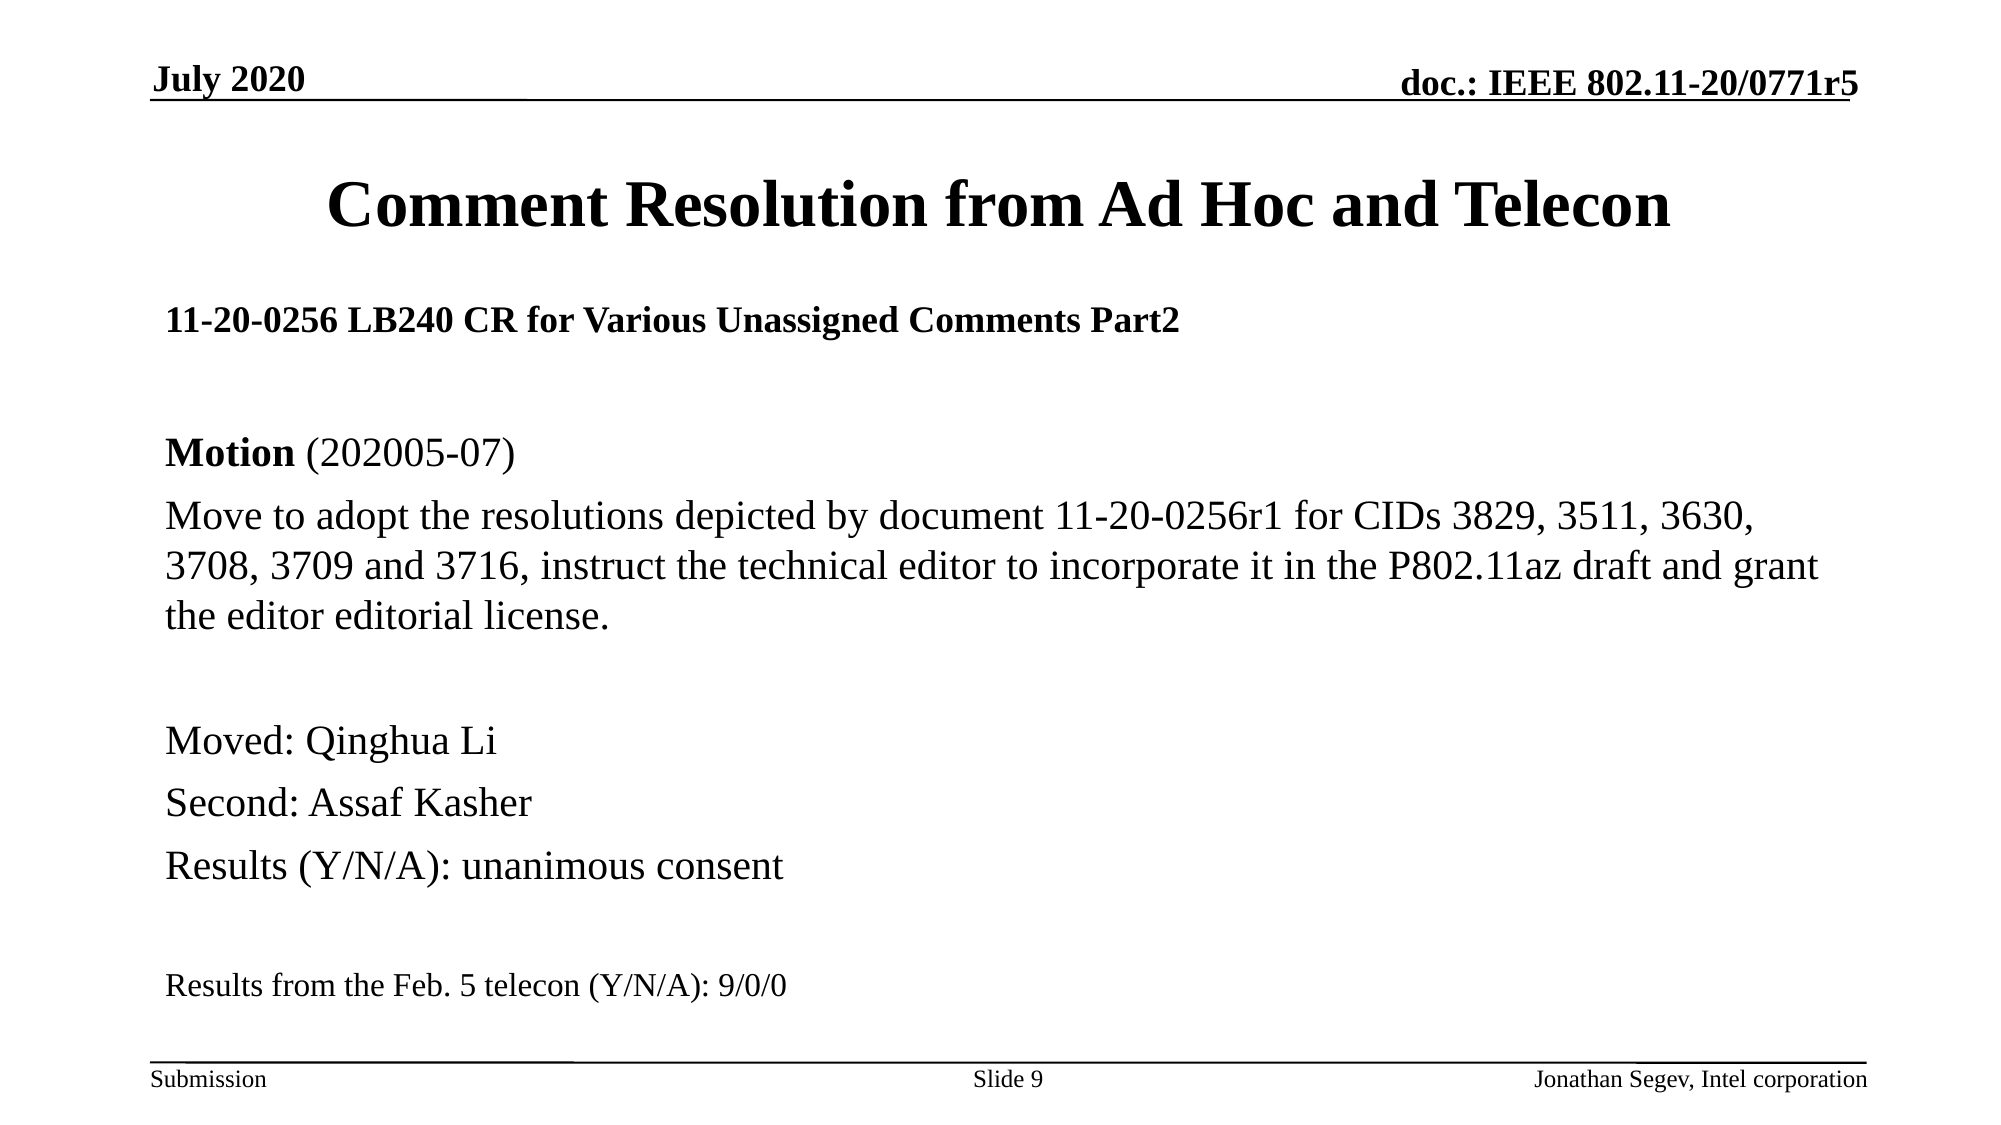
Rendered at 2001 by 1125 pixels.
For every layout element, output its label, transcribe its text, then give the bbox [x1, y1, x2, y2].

slide_number Slide 9 [950, 1061, 1067, 1123]
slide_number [152, 54, 563, 100]
title Comment Resolution from Ad Hoc and Telecon [149, 112, 1850, 286]
list 11-20-0256 LB240 CR for Various Unassigned Comments Part2 Motion (202005-07) Move to adopt the resolutions depicted by document 11-20-0256r1 for CIDs 3829, 3511, 3630, 3708, 3709 and 3716, instruct the technical editor to incorporate it in the P802.11az draft and grant the editor editorial license. Moved: Qinghua Li Second: Assaf Kasher Results (Y/N/A): unanimous consent Results from the Feb. 5 telecon (Y/N/A): 9/0/0 [149, 286, 1850, 1000]
footer Jonathan Segev, Intel corporation [1171, 1061, 1869, 1093]
